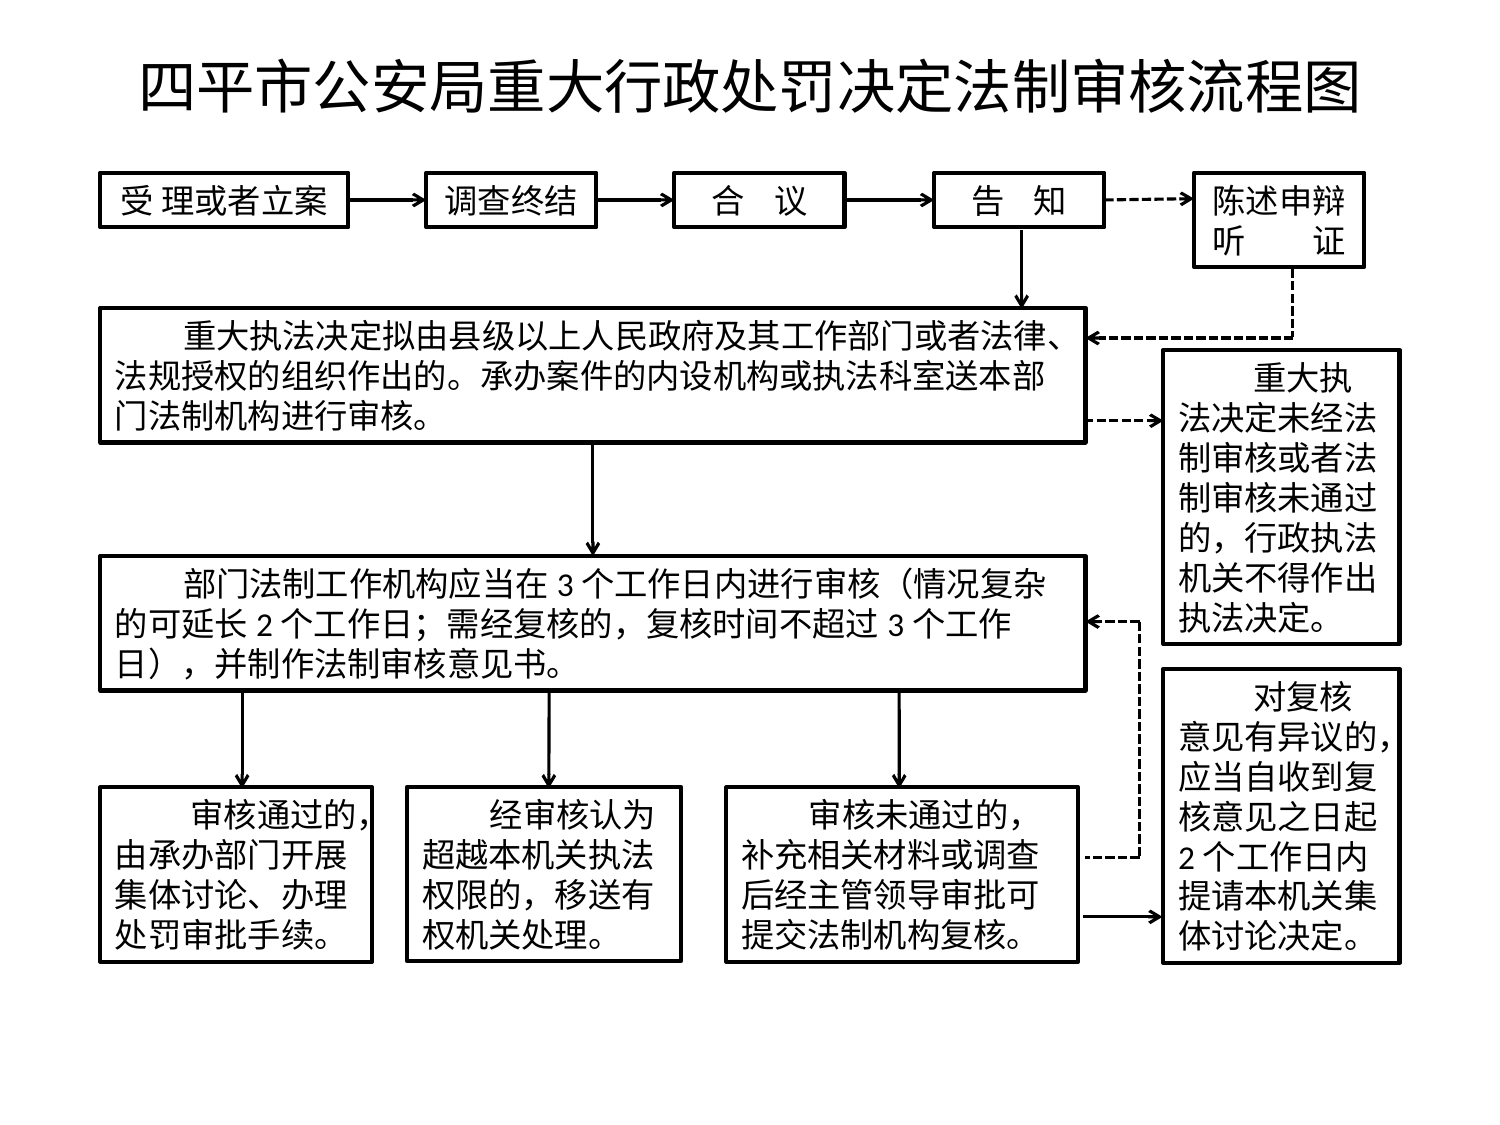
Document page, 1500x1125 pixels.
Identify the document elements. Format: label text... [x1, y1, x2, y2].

text_box 合 议 [672, 171, 847, 229]
text_box 重大执法决定拟由县级以上人民政府及其工作部门或者法律、法规授权的组织作出的。承办案件的内设机构或执法科室送本部门法制机构进行审核。 [98, 306, 1088, 445]
text_box 经审核认为超越本机关执法权限的，移送有权机关处理。 [405, 785, 683, 963]
text_box 陈述申辩听 证 [1192, 171, 1366, 269]
text_box 受 理或者立案 [98, 171, 350, 229]
text_box 审核通过的，由承办部门开展集体讨论、办理处罚审批手续。 [98, 785, 374, 964]
text_box 审核未通过的，补充相关材料或调查后经主管领导审批可提交法制机构复核。 [724, 785, 1080, 964]
text_box 四平市公安局重大行政处罚决定法制审核流程图 [0, 42, 1500, 128]
text_box 对复核意见有异议的，应当自收到复核意见之日起2个工作日内提请本机关集体讨论决定。 [1161, 667, 1402, 965]
text_box 调查终结 [424, 171, 598, 229]
text_box 重大执法决定未经法制审核或者法制审核未通过的，行政执法机关不得作出执法决定。 [1161, 348, 1402, 646]
text_box 部门法制工作机构应当在3个工作日内进行审核（情况复杂的可延长2个工作日；需经复核的，复核时间不超过3个工作日），并制作法制审核意见书。 [98, 554, 1088, 693]
text_box 告 知 [932, 171, 1106, 229]
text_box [1085, 268, 1294, 339]
